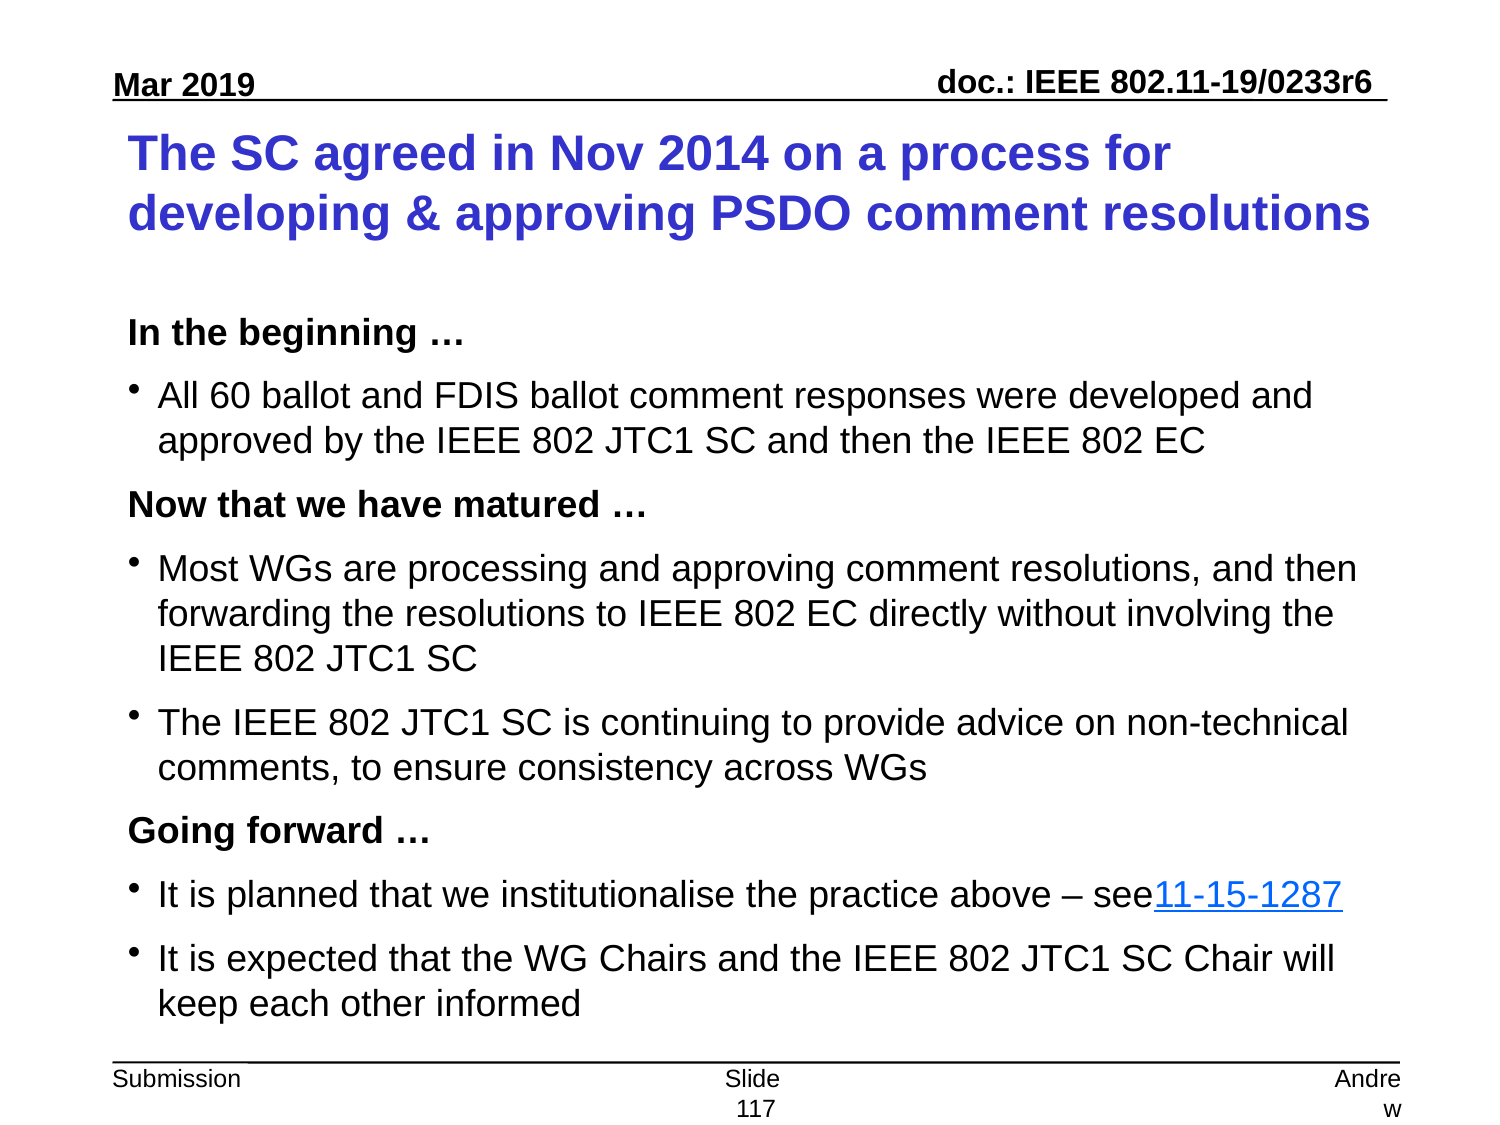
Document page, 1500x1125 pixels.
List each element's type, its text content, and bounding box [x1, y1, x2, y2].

slide_number Slide 117 [709, 1061, 803, 1093]
list In the beginning … All 60 ballot and FDIS ballot comment responses were developed and approved by the IEEE 802 JTC1 SC and then the IEEE 802 EC Now that we have matured … Most WGs are processing and approving comment resolutions, and then forwarding the resolutions to IEEE 802 EC directly without involving the IEEE 802 JTC1 SC The IEEE 802 JTC1 SC is continuing to provide advice on non-technical comments, to ensure consistency across WGs Going forward … It is planned that we institutionalise the practice above – see11-15-1287 It is expected that the WG Chairs and the IEEE 802 JTC1 SC Chair will keep each other informed [112, 299, 1388, 975]
title The SC agreed in Nov 2014 on a process for developing & approving PSDO comment resolutions [112, 112, 1388, 288]
footer Andrew Myles, Cisco [1320, 1061, 1402, 1093]
